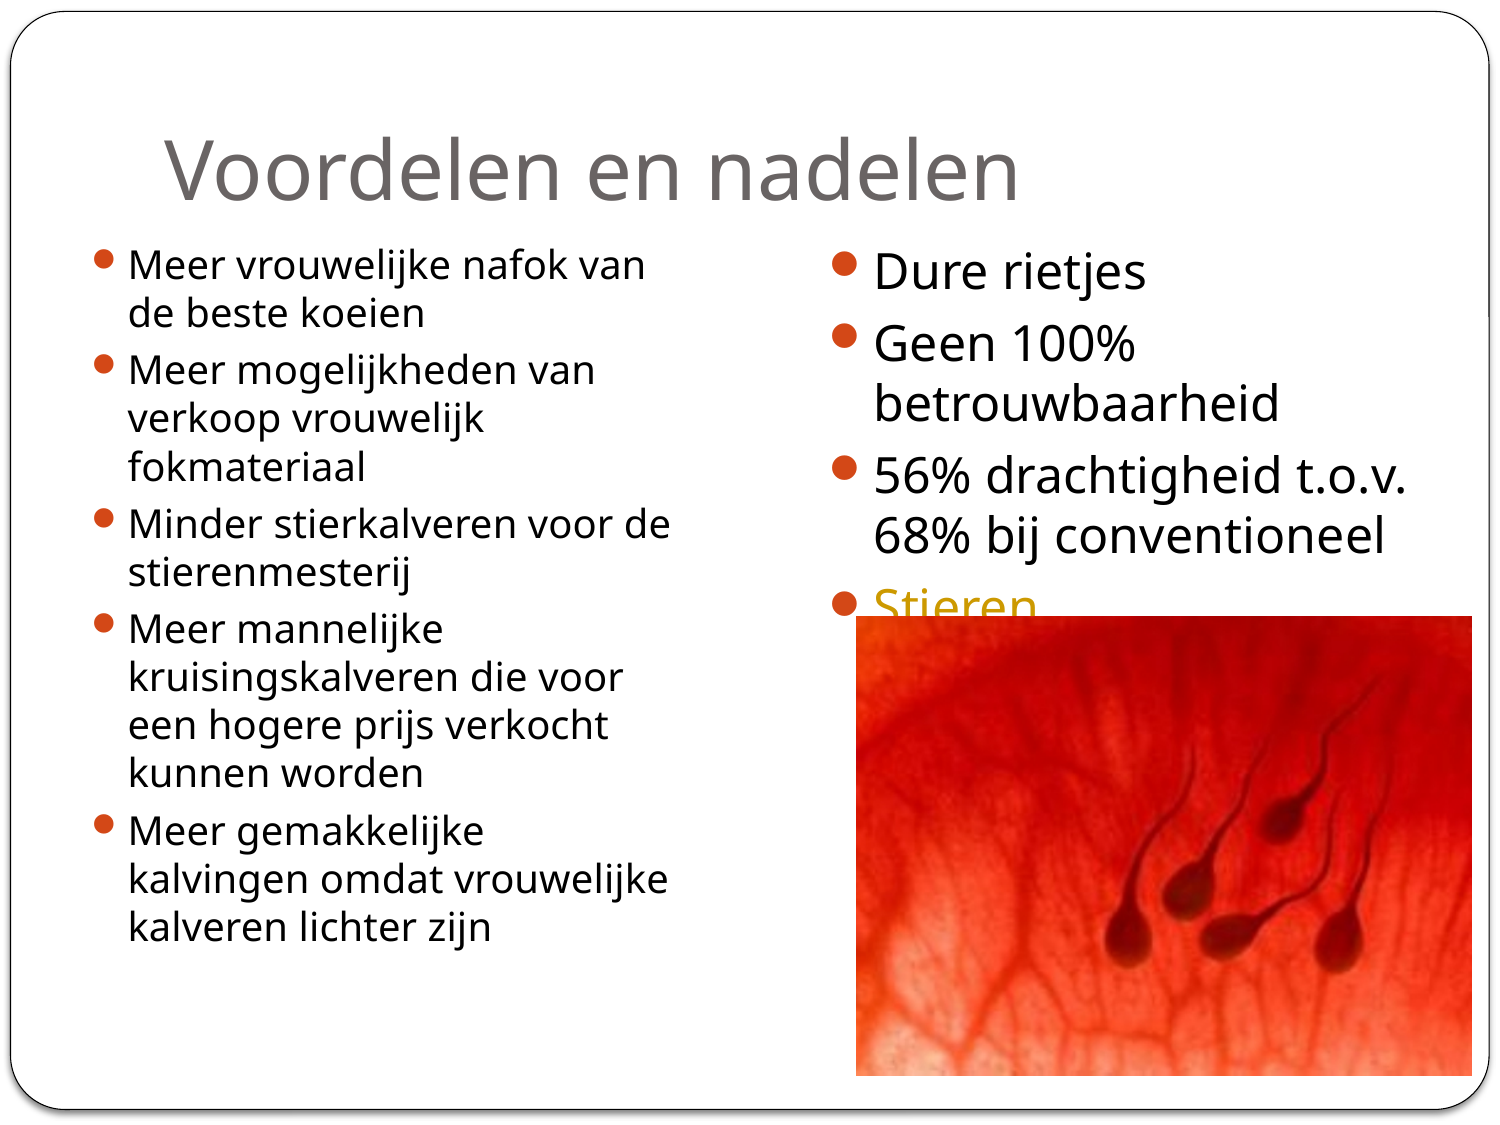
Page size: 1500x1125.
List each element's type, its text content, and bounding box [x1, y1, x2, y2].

list Meer vrouwelijke nafok van de beste koeien Meer mogelijkheden van verkoop vrouwelijk fokmateriaal Minder stierkalveren voor de stierenmesterij Meer mannelijke kruisingskalveren die voor een hogere prijs verkocht kunnen worden Meer gemakkelijke kalvingen omdat vrouwelijke kalveren lichter zijn [76, 231, 689, 982]
title Voordelen en nadelen [150, 45, 1425, 233]
picture [855, 616, 1472, 1077]
text_box Dure rietjes Geen 100% betrouwbaarheid 56% drachtigheid t.o.v. 68% bij conventioneel Stieren [813, 231, 1426, 994]
